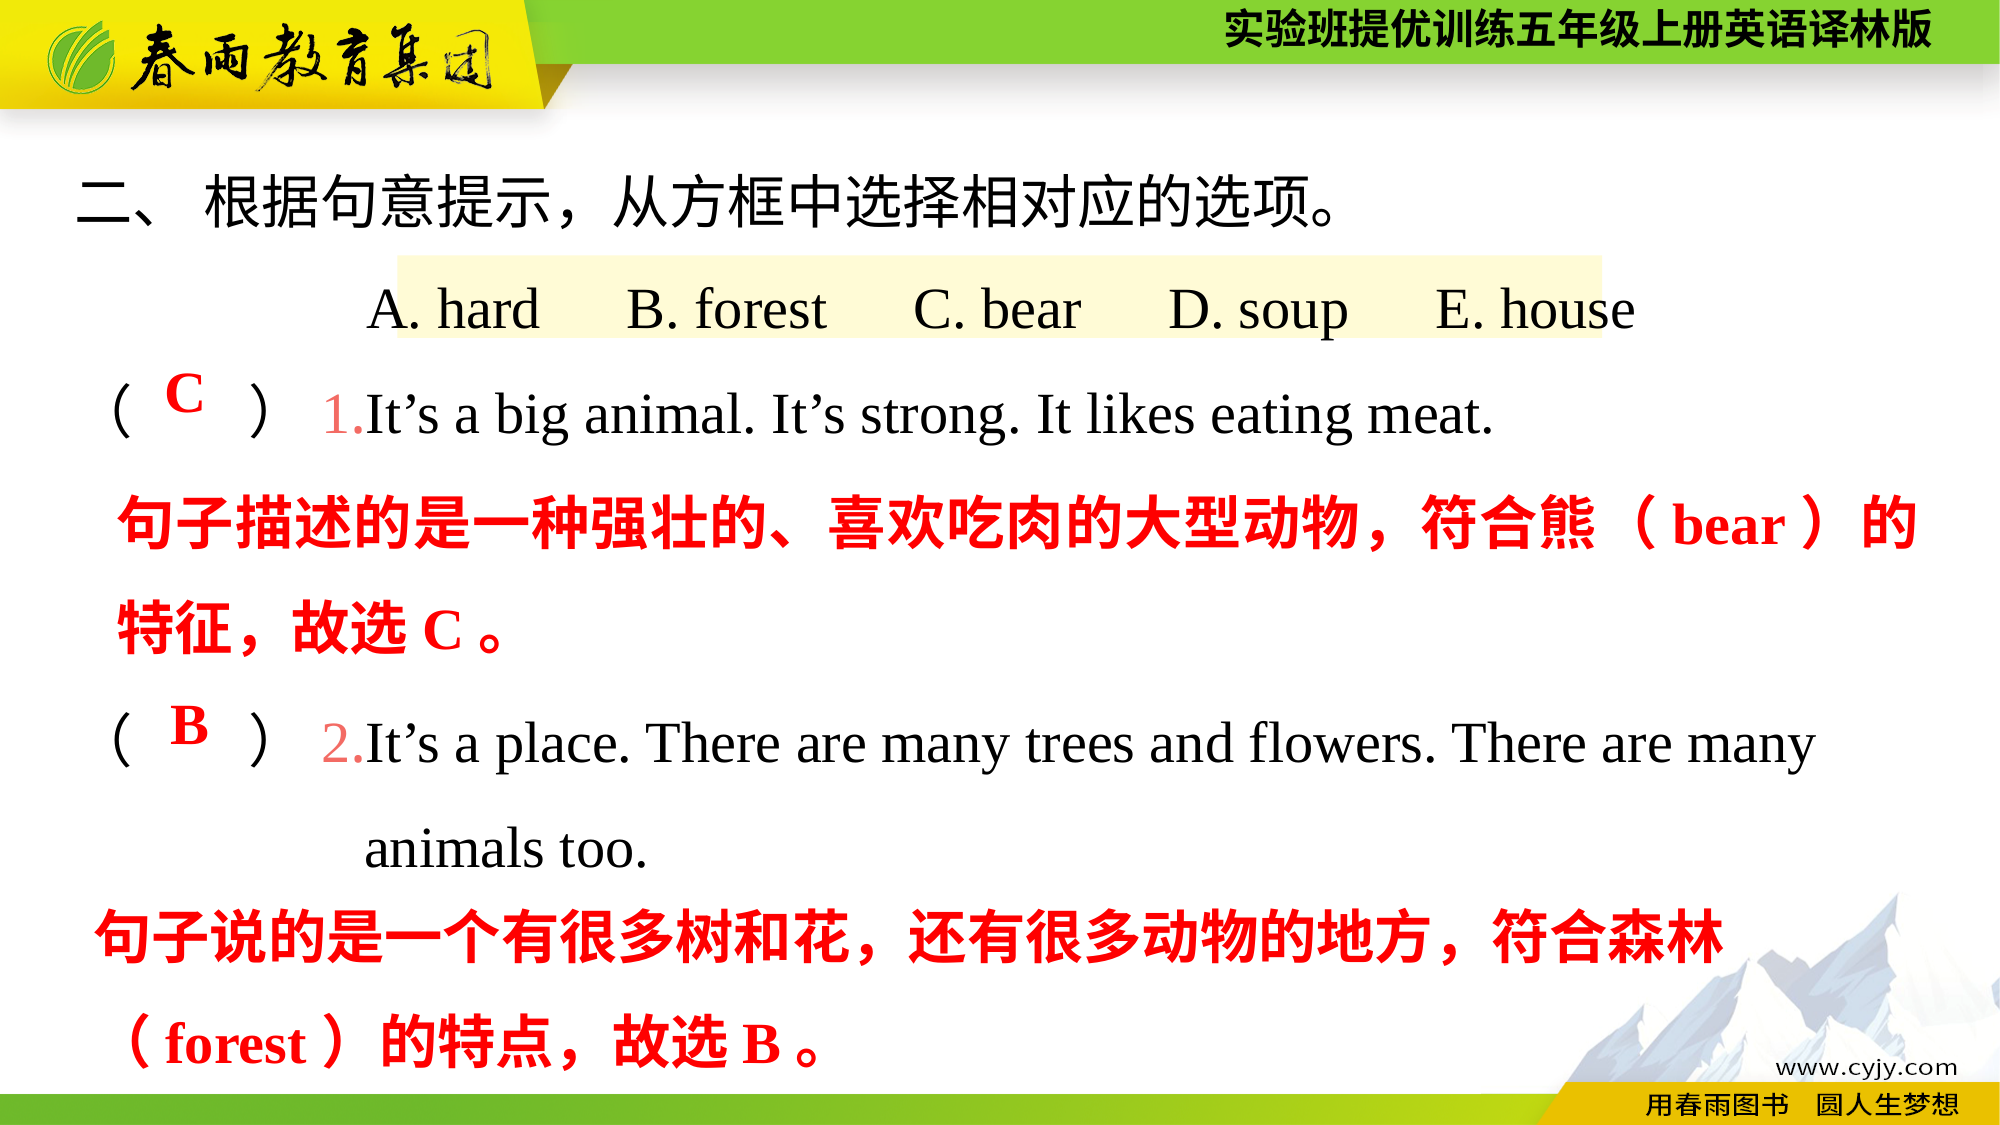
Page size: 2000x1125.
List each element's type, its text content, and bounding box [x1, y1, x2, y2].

text_box B [155, 678, 224, 764]
picture [0, 0, 2000, 1125]
text_box C [149, 347, 222, 432]
text_box 句子说的是一个有很多树和花，还有很多动物的地方，符合森林 （forest）的特点，故选B。 [78, 857, 1933, 1083]
list 二、 根据句意提示，从方框中选择相对应的选项。 A. hard B. forest C. bear D. soup E. house （ ）1.It’s a big animal. It’s strong. It likes eating meat. （ ）2.It’s a place. There are many trees and flowers. There are many animals too. [59, 122, 1944, 895]
text_box 句子描述的是一种强壮的、喜欢吃肉的大型动物，符合熊（bear）的特征，故选C。 [102, 443, 1933, 669]
